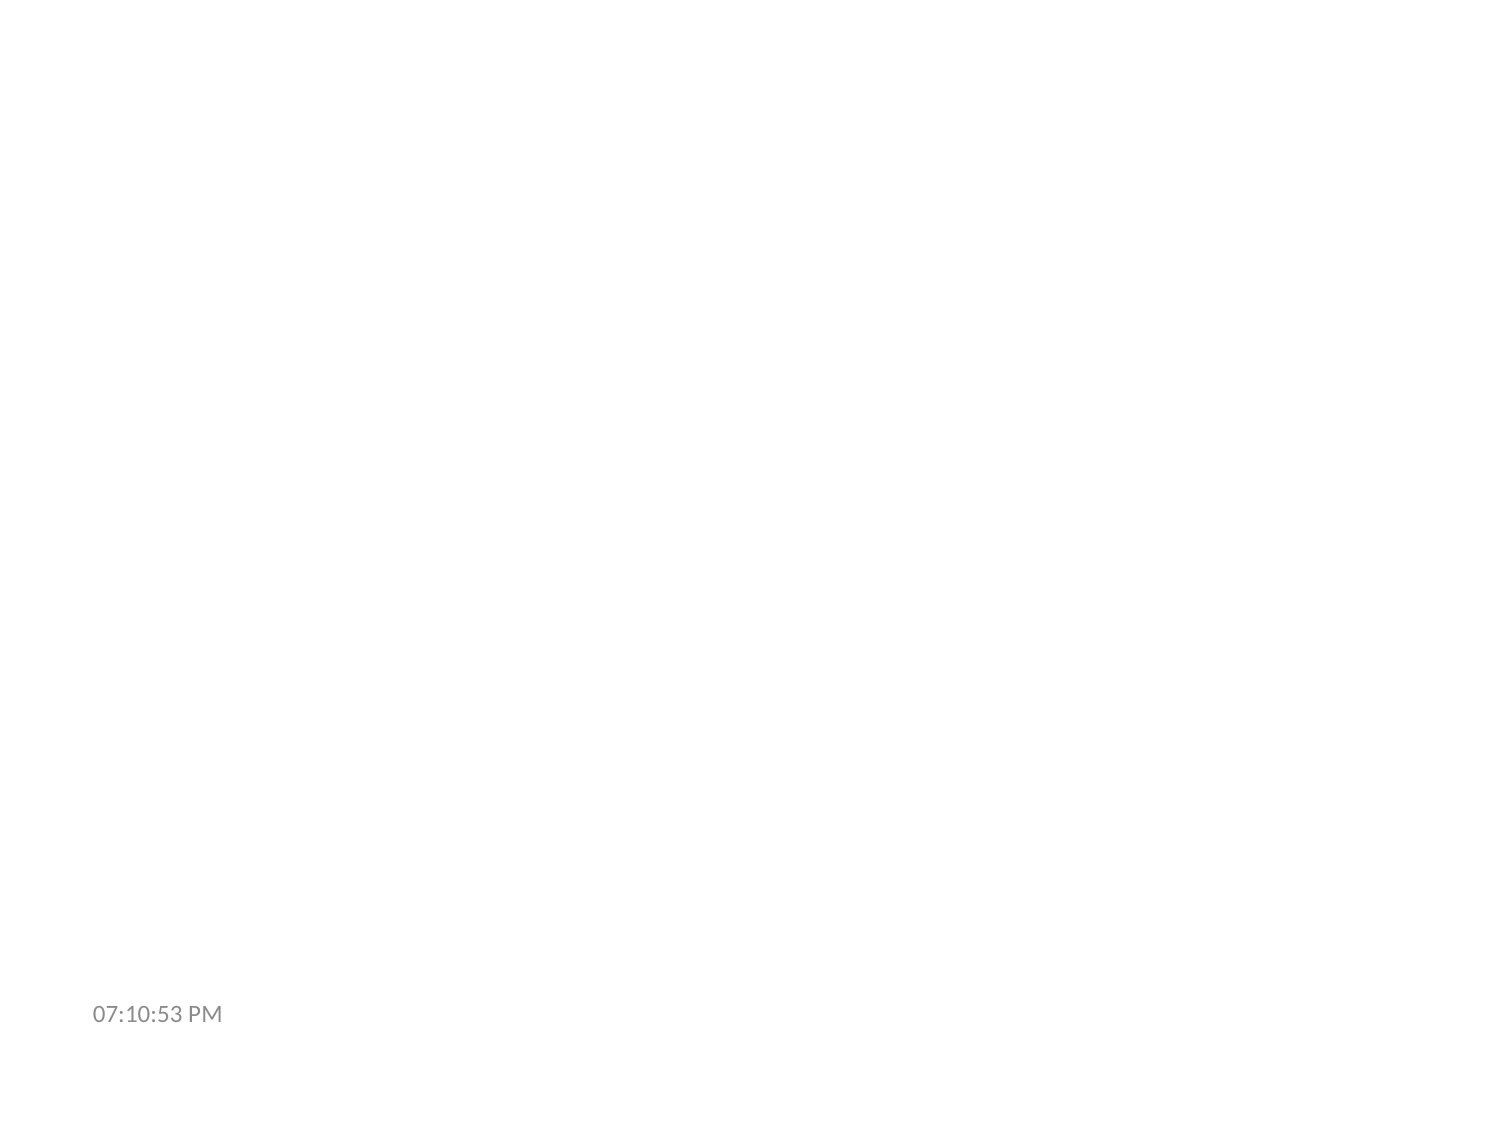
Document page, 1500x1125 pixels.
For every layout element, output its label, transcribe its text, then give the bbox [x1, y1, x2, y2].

text_box 3:35:09 PM [77, 982, 428, 1043]
